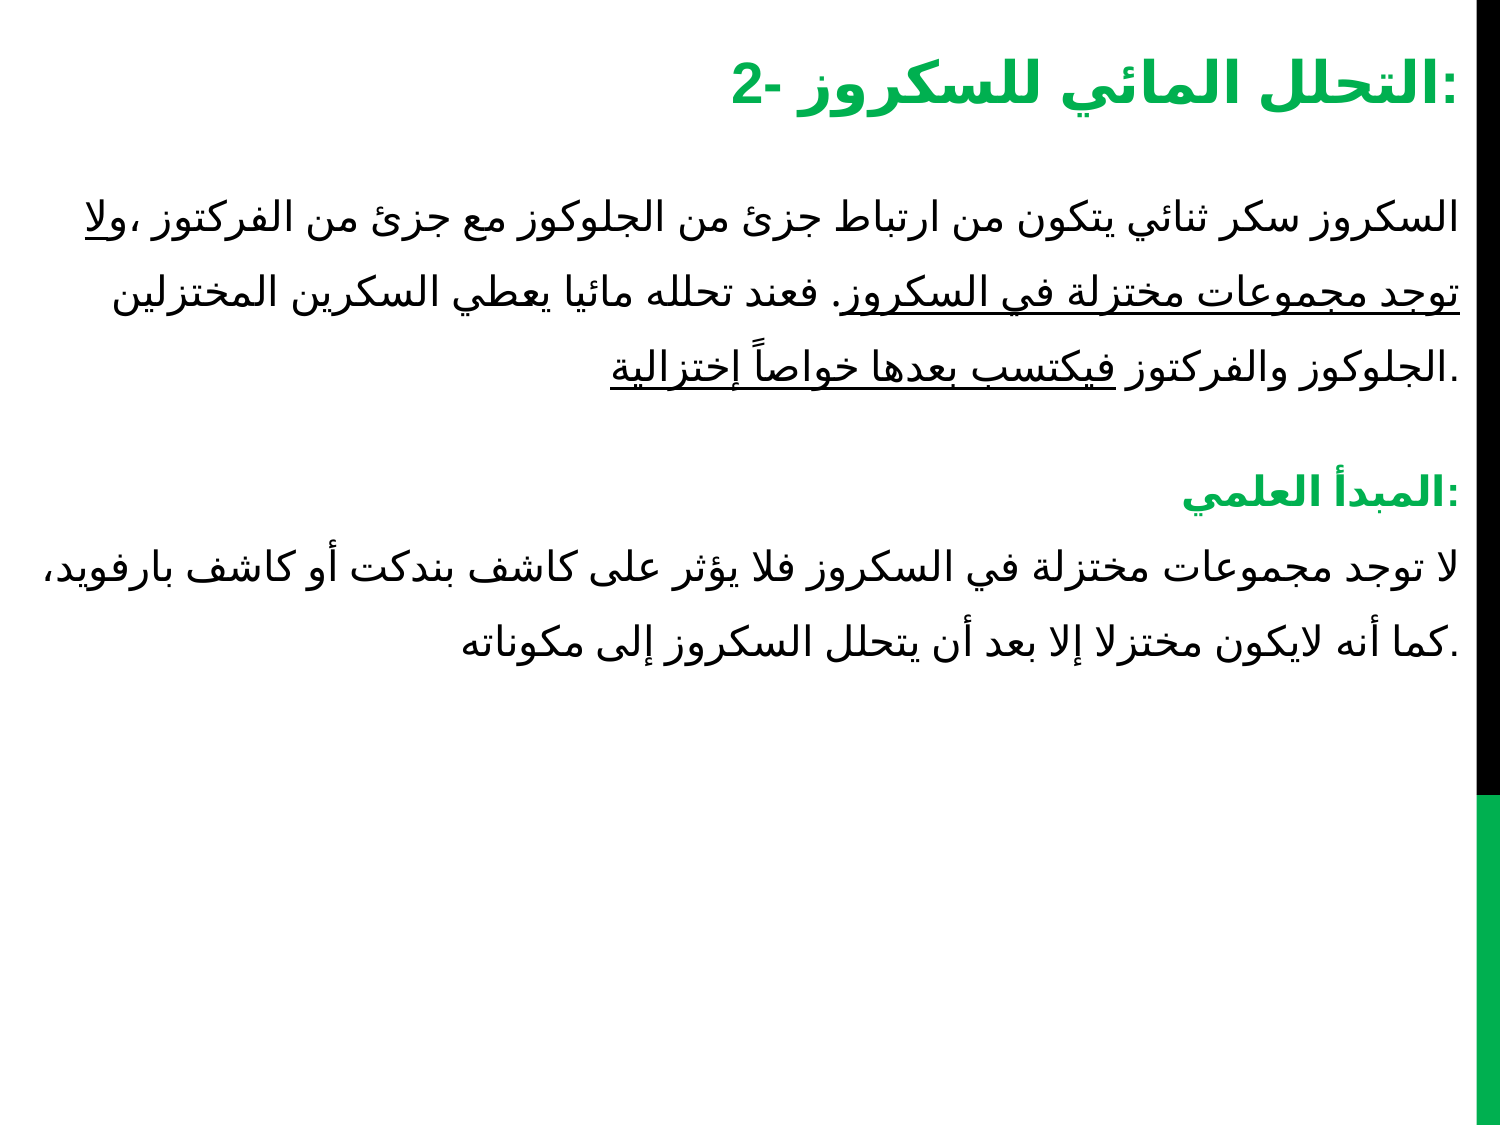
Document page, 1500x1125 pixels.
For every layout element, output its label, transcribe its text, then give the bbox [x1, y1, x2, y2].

text_box 2- التحلل المائي للسكروز: السكروز سكر ثنائي يتكون من ارتباط جزئ من الجلوكوز مع جزئ من الفركتوز ،ولا توجد مجموعات مختزلة في السكروز. فعند تحلله مائيا يعطي السكرين المختزلين الجلوكوز والفركتوز فيكتسب بعدها خواصاً إختزالية. المبدأ العلمي: لا توجد مجموعات مختزلة في السكروز فلا يؤثر على كاشف بندكت أو كاشف بارفويد، كما أنه لايكون مختزلا إلا بعد أن يتحلل السكروز إلى مكوناته. [0, 37, 1475, 673]
